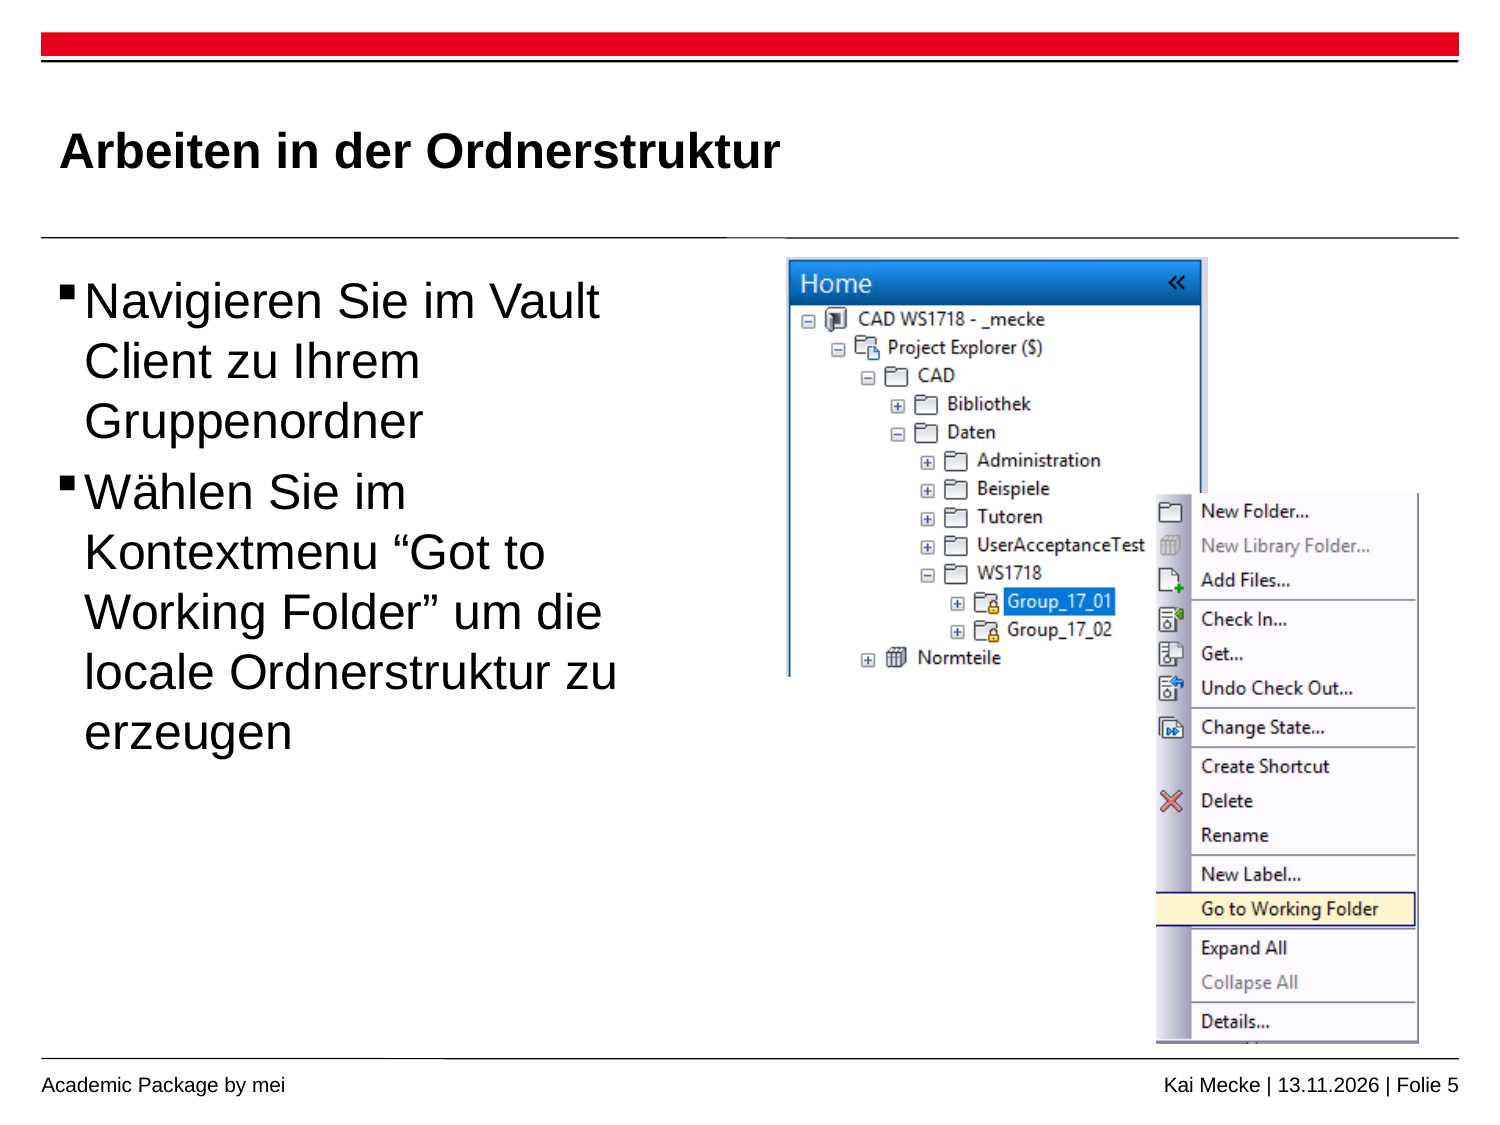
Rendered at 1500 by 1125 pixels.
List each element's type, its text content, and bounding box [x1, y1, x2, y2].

footer Kai Mecke | 21.11.2017 | Folie 5 [1084, 1071, 1459, 1106]
picture [786, 257, 1420, 1044]
list Navigieren Sie im Vault Client zu Ihrem Gruppenordner Wählen Sie im Kontextmenu “Got to Working Folder” um die locale Ordnerstruktur zu erzeugen [40, 260, 677, 1047]
title Arbeiten in der Ordnerstruktur [58, 79, 1187, 218]
